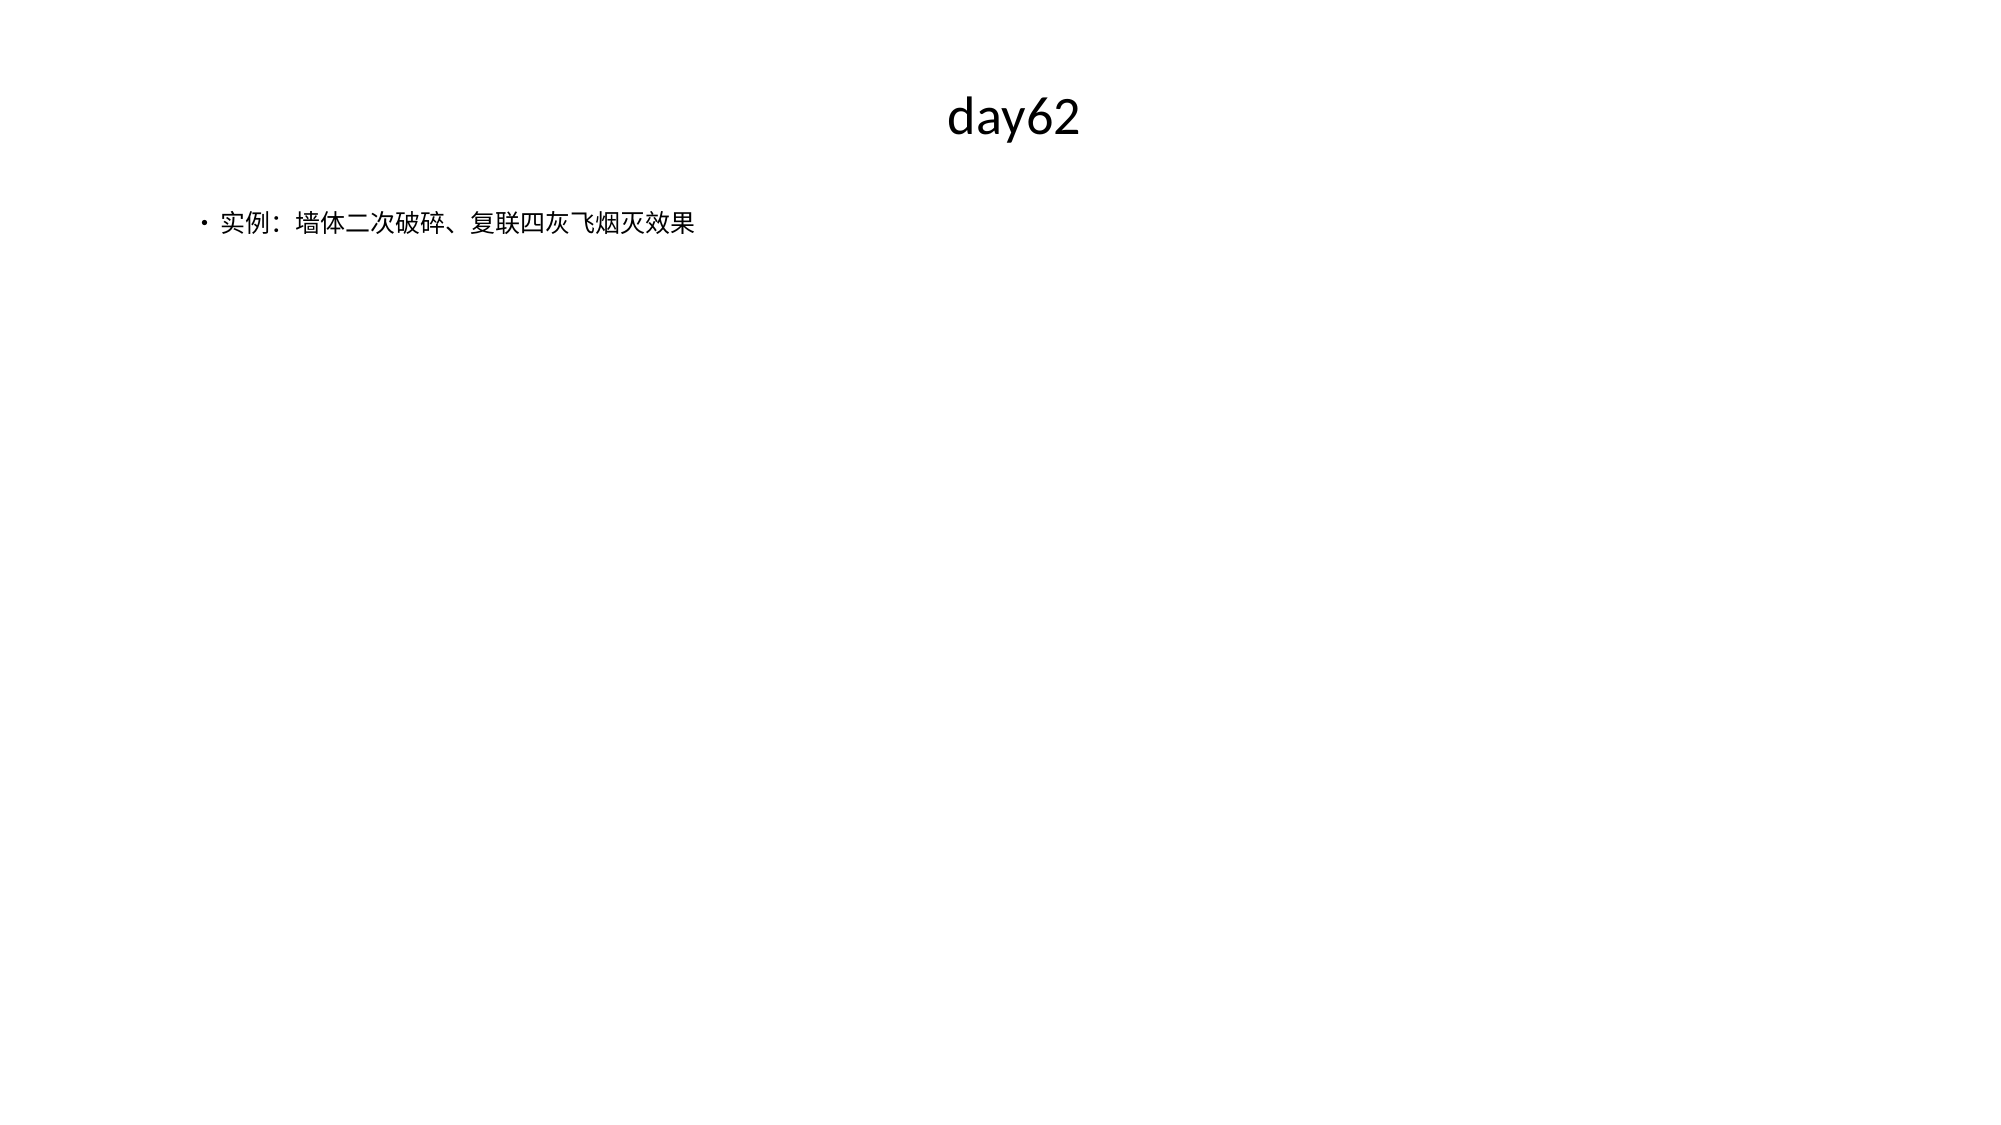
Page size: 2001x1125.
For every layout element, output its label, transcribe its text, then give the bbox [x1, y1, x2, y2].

title day62 [543, 41, 1486, 154]
subtitle • 实例：墙体二次破碎、复联四灰飞烟灭效果 [176, 203, 1815, 903]
